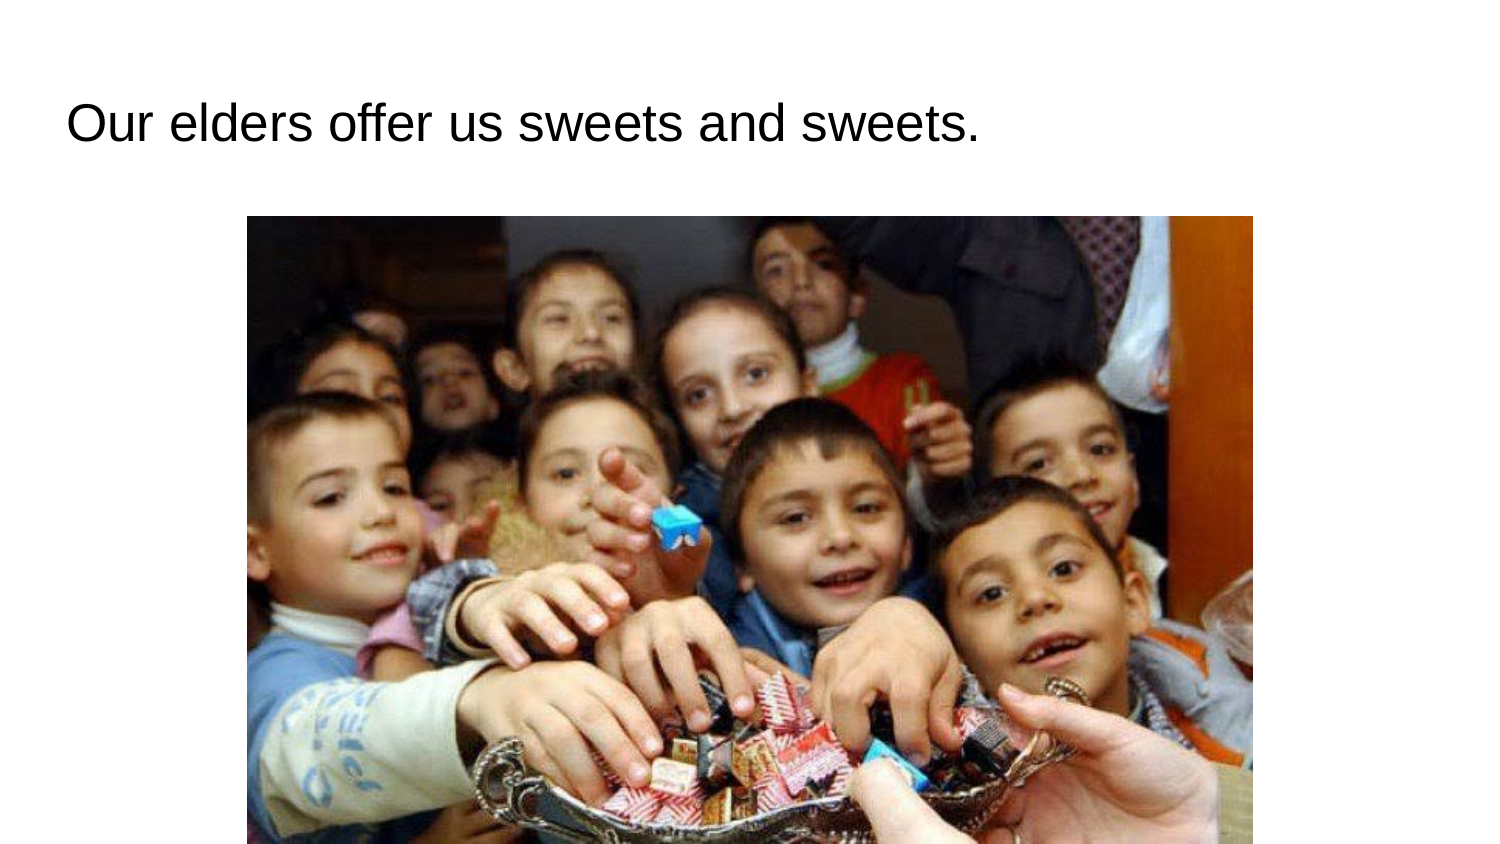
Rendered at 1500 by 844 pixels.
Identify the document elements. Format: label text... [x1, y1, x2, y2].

picture [246, 216, 1254, 844]
title Our elders offer us sweets and sweets. [51, 72, 1449, 167]
